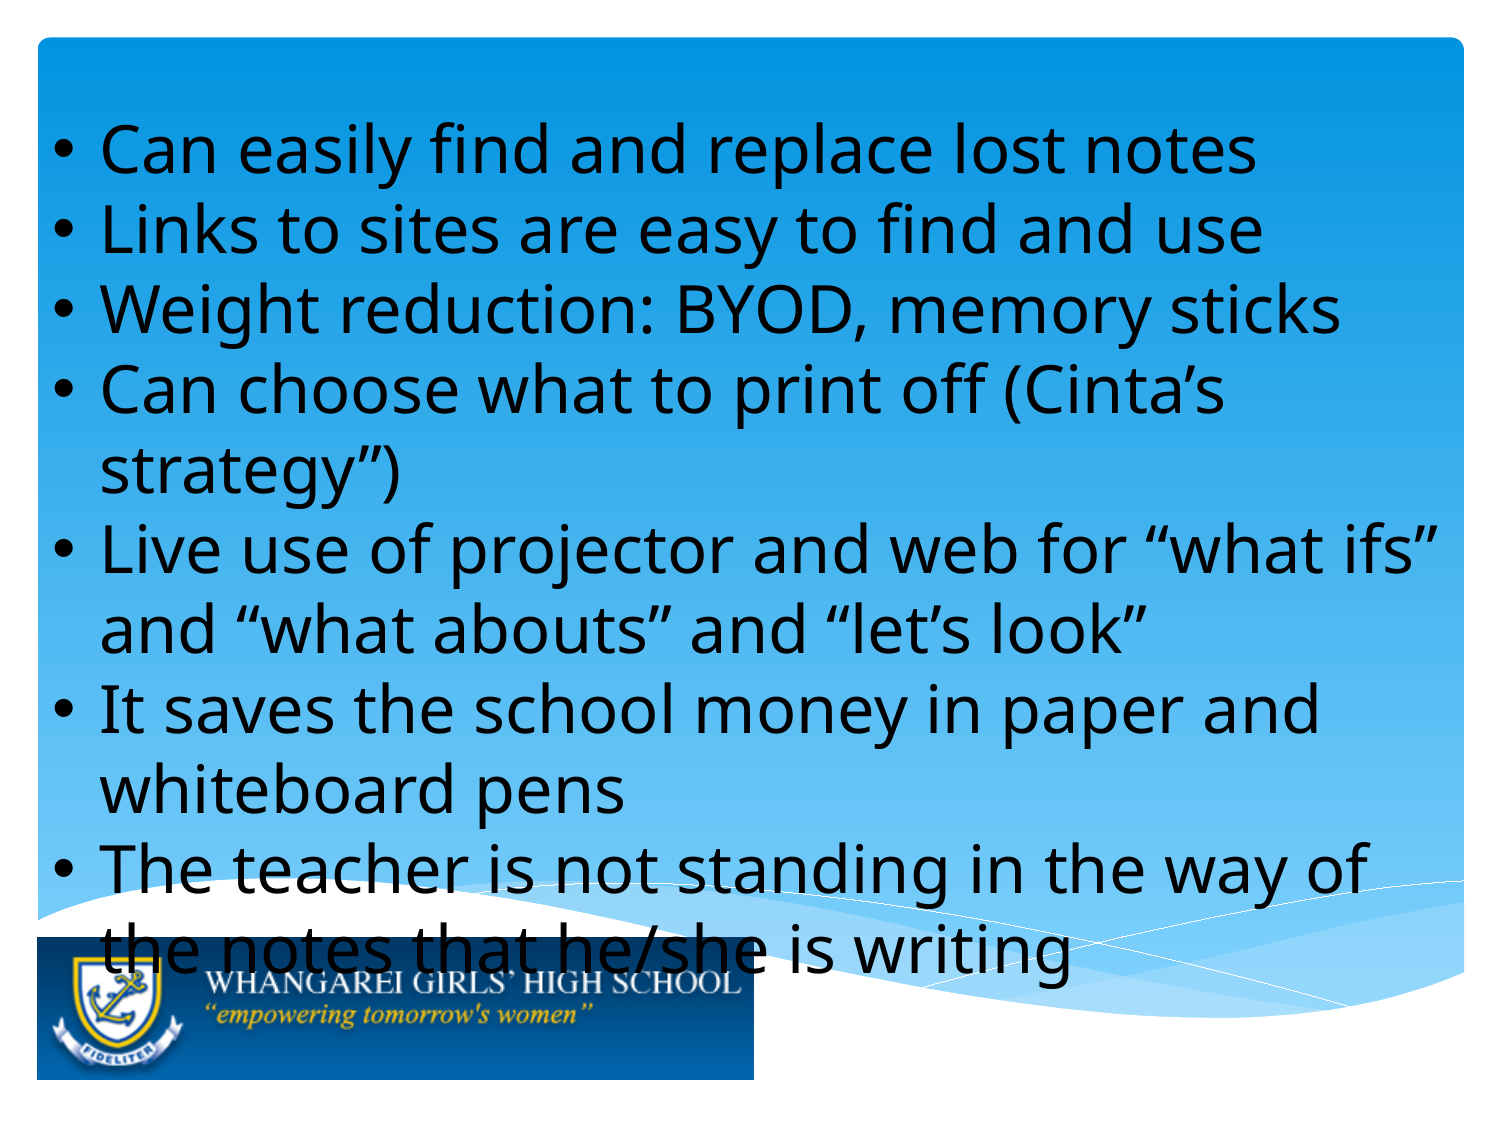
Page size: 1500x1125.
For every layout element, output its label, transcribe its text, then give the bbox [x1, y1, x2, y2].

picture [37, 937, 754, 1080]
text_box Can easily find and replace lost notes Links to sites are easy to find and use Weight reduction: BYOD, memory sticks Can choose what to print off (Cinta’s strategy”) Live use of projector and web for “what ifs” and “what abouts” and “let’s look” It saves the school money in paper and whiteboard pens The teacher is not standing in the way of the notes that he/she is writing [37, 99, 1463, 995]
